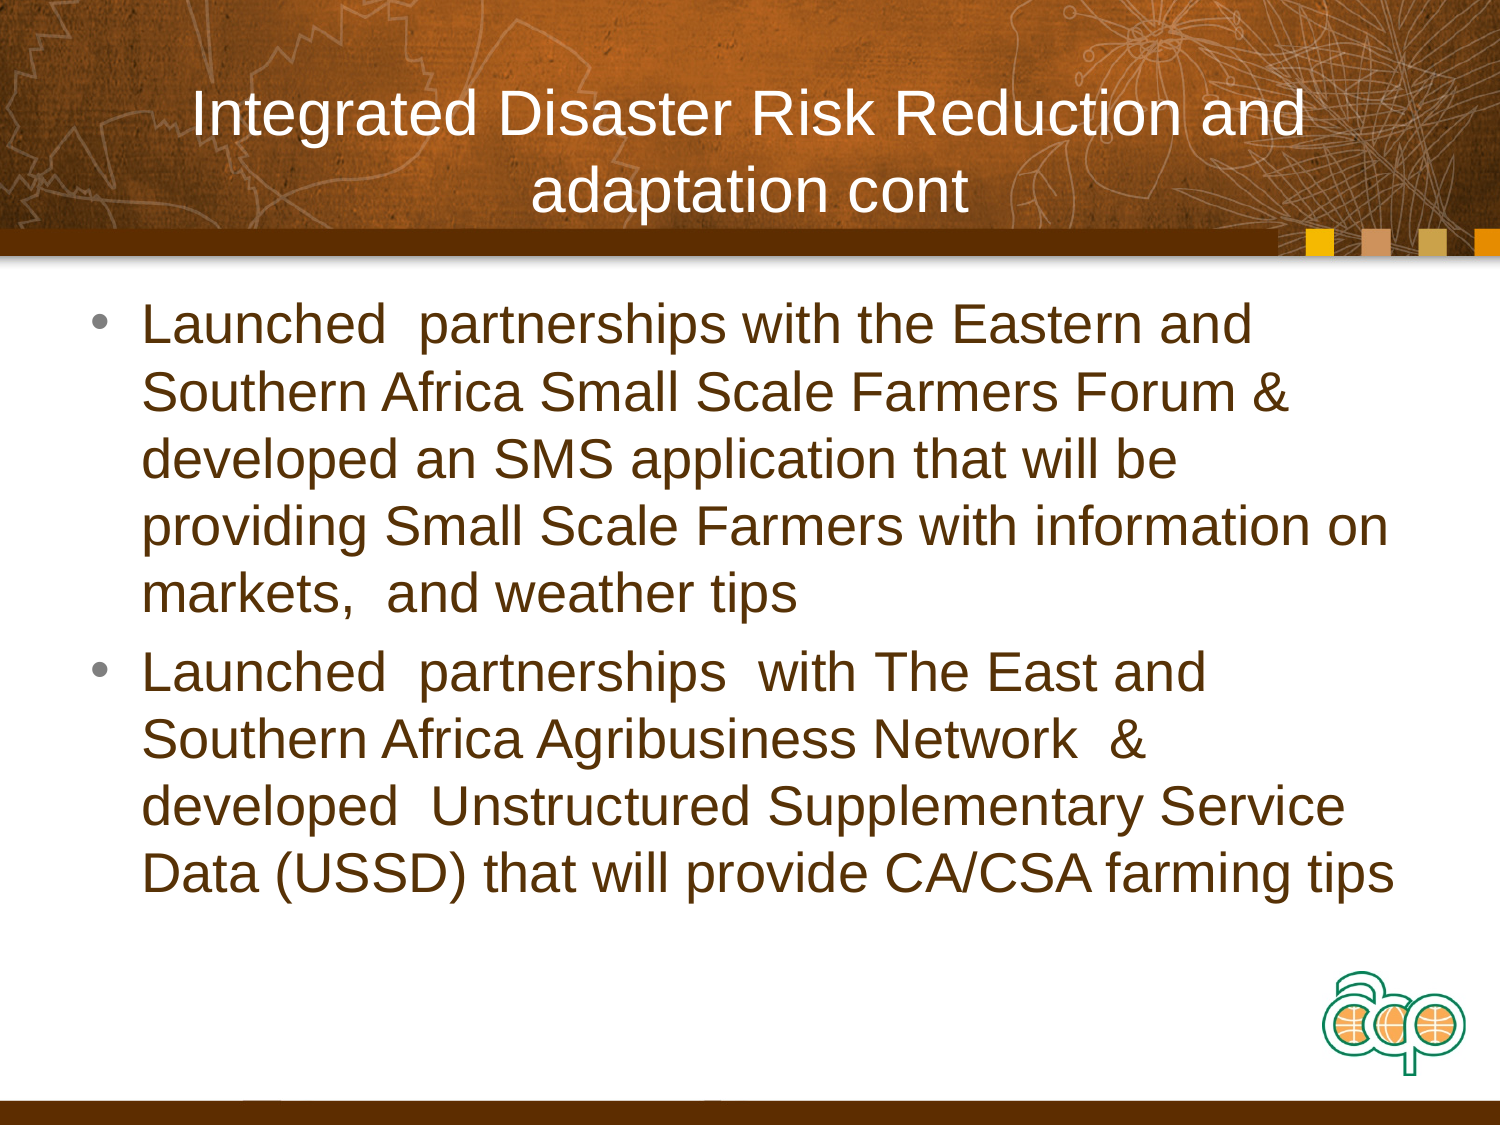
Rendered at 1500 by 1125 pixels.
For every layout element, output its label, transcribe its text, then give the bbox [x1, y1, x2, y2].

title Integrated Disaster Risk Reduction and adaptation cont [73, 61, 1427, 235]
picture [0, 0, 1500, 1125]
list Launched partnerships with the Eastern and Southern Africa Small Scale Farmers Forum & developed an SMS application that will be providing Small Scale Farmers with information on markets, and weather tips Launched partnerships with The East and Southern Africa Agribusiness Network & developed Unstructured Supplementary Service Data (USSD) that will provide CA/CSA farming tips [74, 280, 1426, 936]
